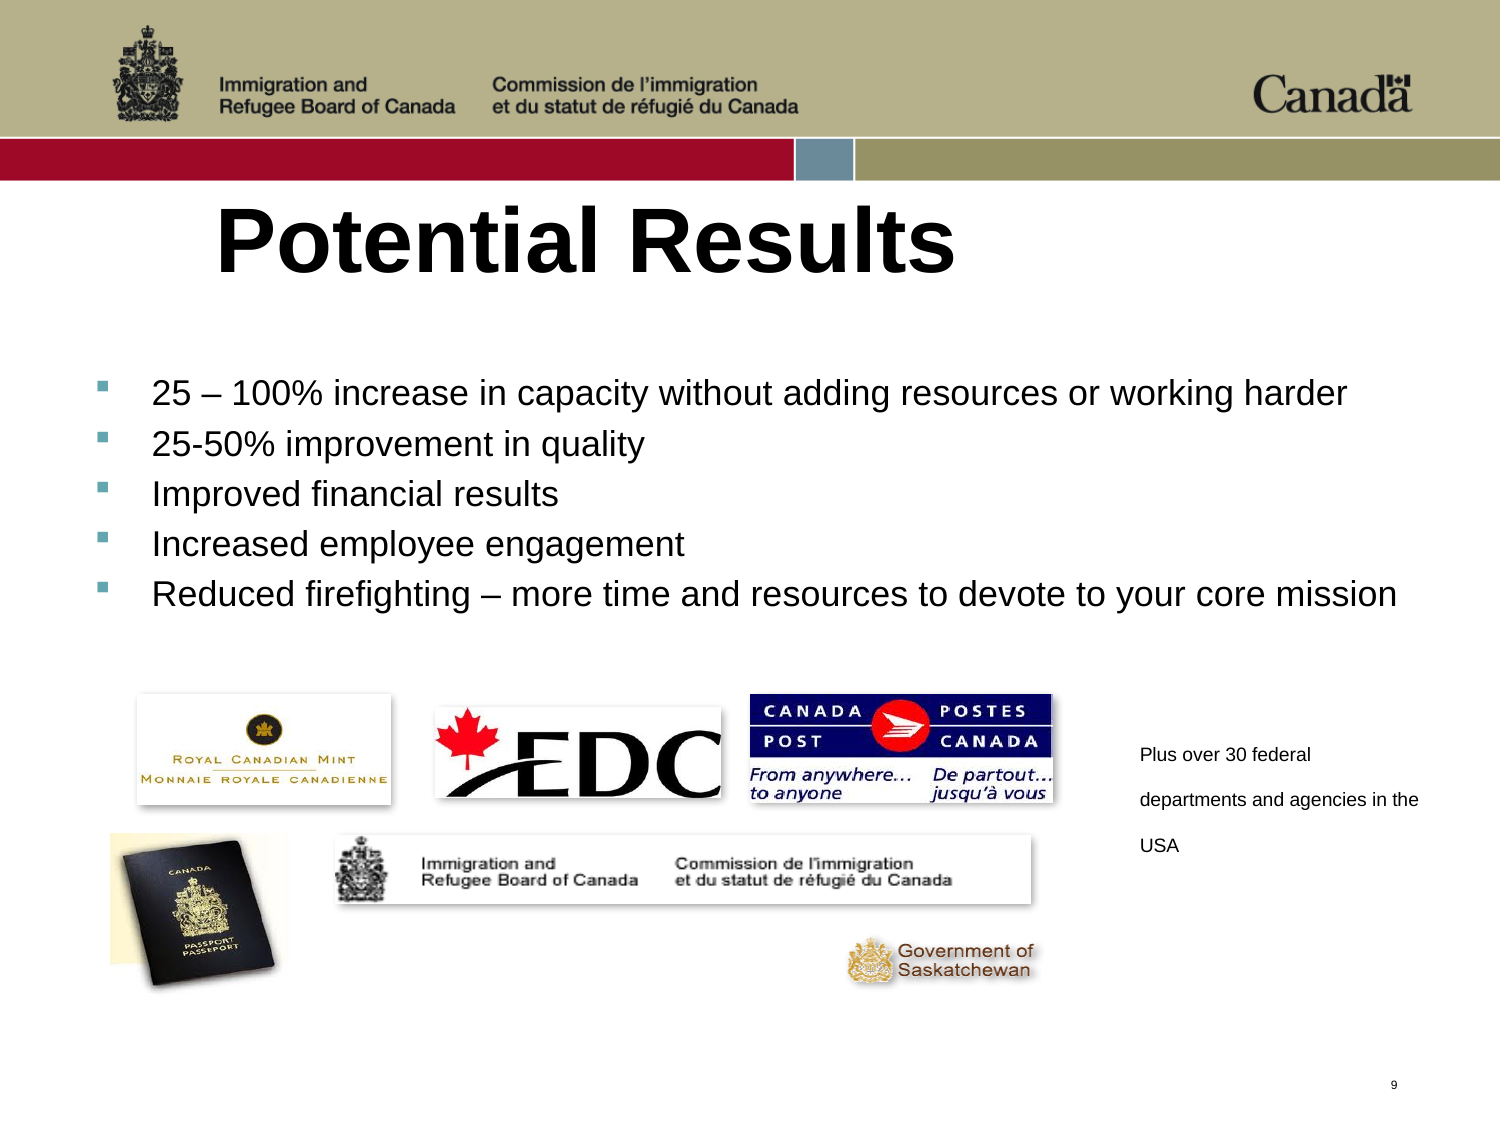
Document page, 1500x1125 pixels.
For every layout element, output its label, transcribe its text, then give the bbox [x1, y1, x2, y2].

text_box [110, 694, 1054, 1001]
text_box Plus over 30 federal departments and agencies in the USA [1124, 712, 1438, 864]
title Potential Results [200, 200, 1413, 362]
slide_number 9 [1100, 1025, 1413, 1100]
list 25 – 100% increase in capacity without adding resources or working harder 25-50% improvement in quality Improved financial results Increased employee engagement Reduced firefighting – more time and resources to devote to your core mission [79, 362, 1422, 663]
picture [0, 0, 1500, 1125]
